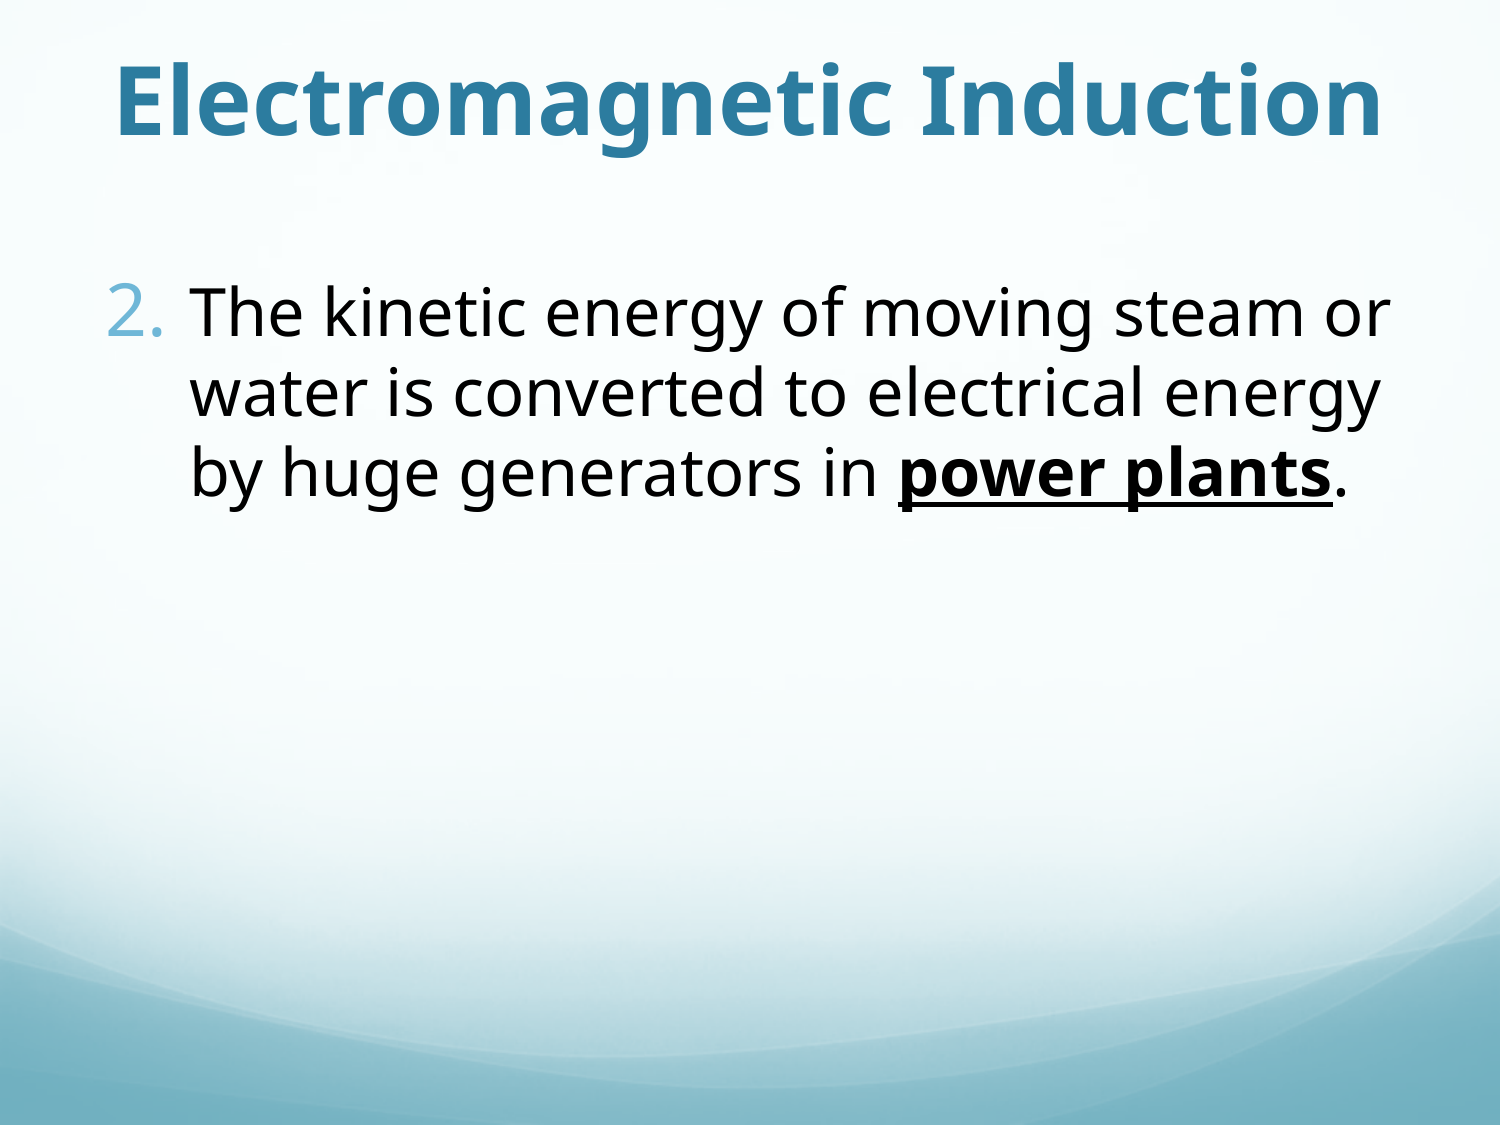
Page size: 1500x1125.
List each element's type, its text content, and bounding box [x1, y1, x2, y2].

list The kinetic energy of moving steam or water is converted to electrical energy by huge generators in power plants. [90, 262, 1410, 975]
title Electromagnetic Induction [90, 17, 1410, 163]
